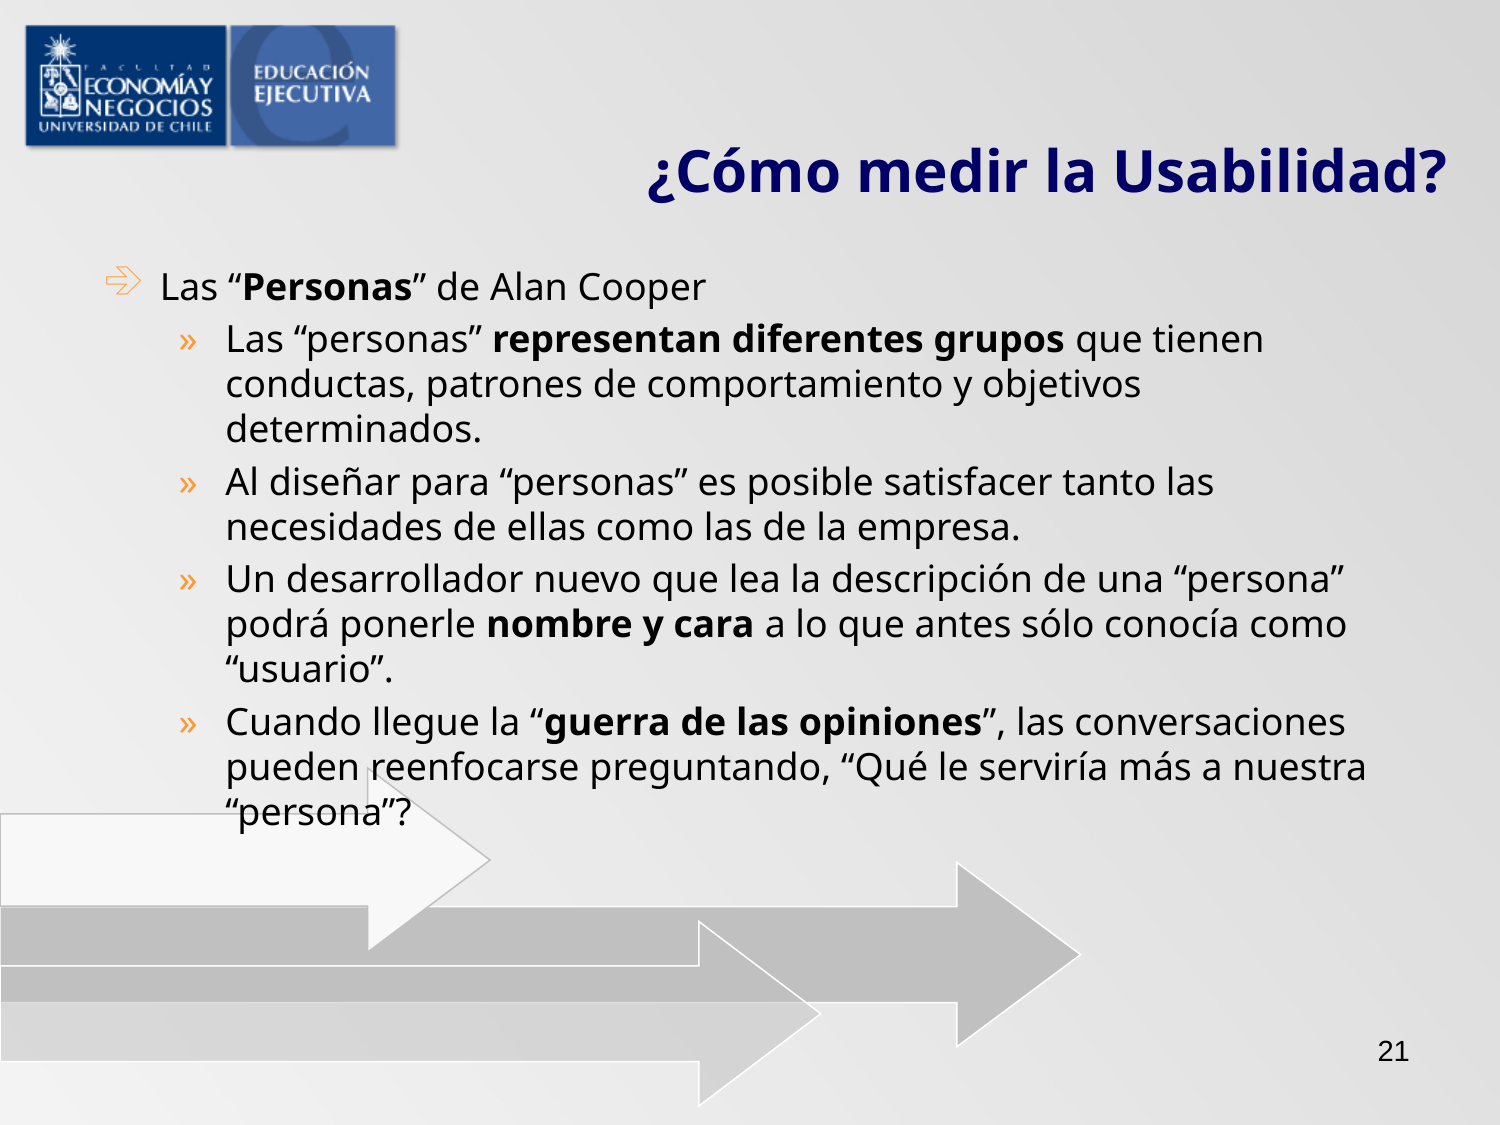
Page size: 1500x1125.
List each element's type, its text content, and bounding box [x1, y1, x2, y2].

title ¿Cómo medir la Usabilidad? [162, 74, 1463, 263]
slide_number 21 [1074, 1024, 1426, 1103]
list Las “Personas” de Alan Cooper Las “personas” representan diferentes grupos que tienen conductas, patrones de comportamiento y objetivos determinados. Al diseñar para “personas” es posible satisfacer tanto las necesidades de ellas como las de la empresa. Un desarrollador nuevo que lea la descripción de una “persona” podrá ponerle nombre y cara a lo que antes sólo conocía como “usuario”. Cuando llegue la “guerra de las opiniones”, las conversaciones pueden reenfocarse preguntando, “Qué le serviría más a nuestra “persona”? [88, 255, 1389, 969]
picture [0, 0, 1500, 1125]
